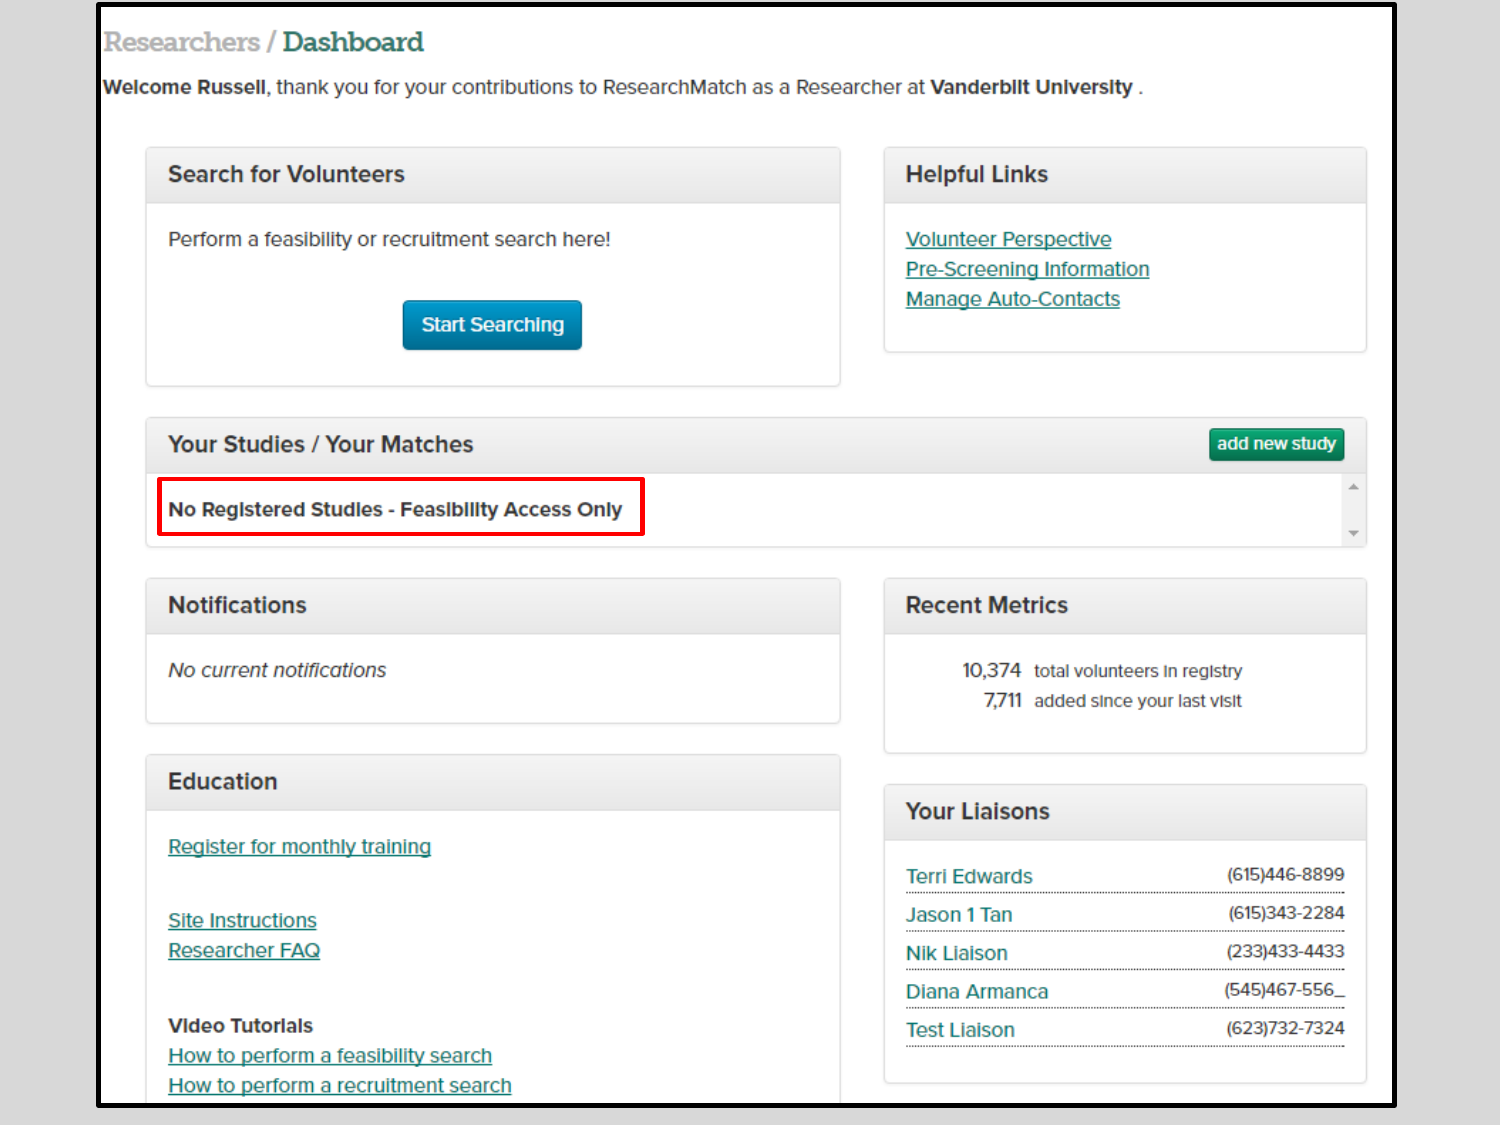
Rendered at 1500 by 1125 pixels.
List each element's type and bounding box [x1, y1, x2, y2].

picture [100, 6, 1393, 1104]
